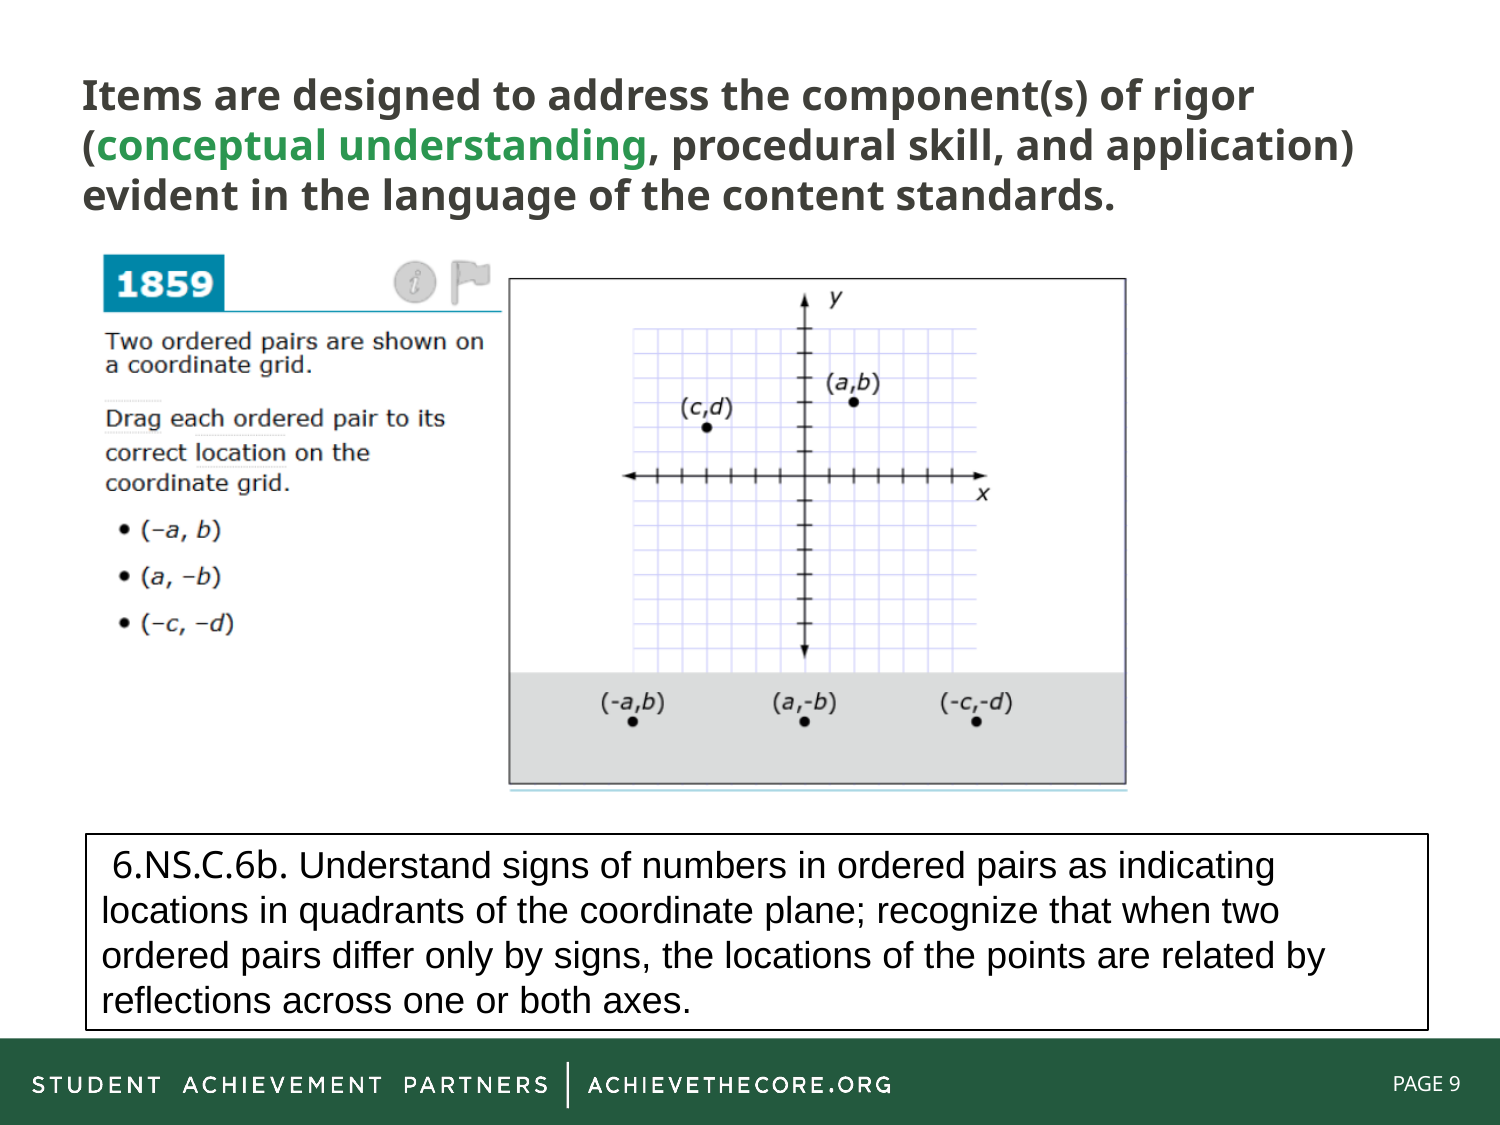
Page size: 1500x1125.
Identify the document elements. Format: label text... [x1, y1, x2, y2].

title Items are designed to address the component(s) of rigor (conceptual understanding, procedural skill, and application) evident in the language of the content standards. [67, 50, 1500, 238]
picture [82, 236, 1143, 801]
picture [12, 1055, 911, 1112]
text_box 6.NS.C.6b. Understand signs of numbers in ordered pairs as indicating locations in quadrants of the coordinate plane; recognize that when two ordered pairs differ only by signs, the locations of the points are related by reflections across one or both axes. [86, 833, 1428, 1031]
